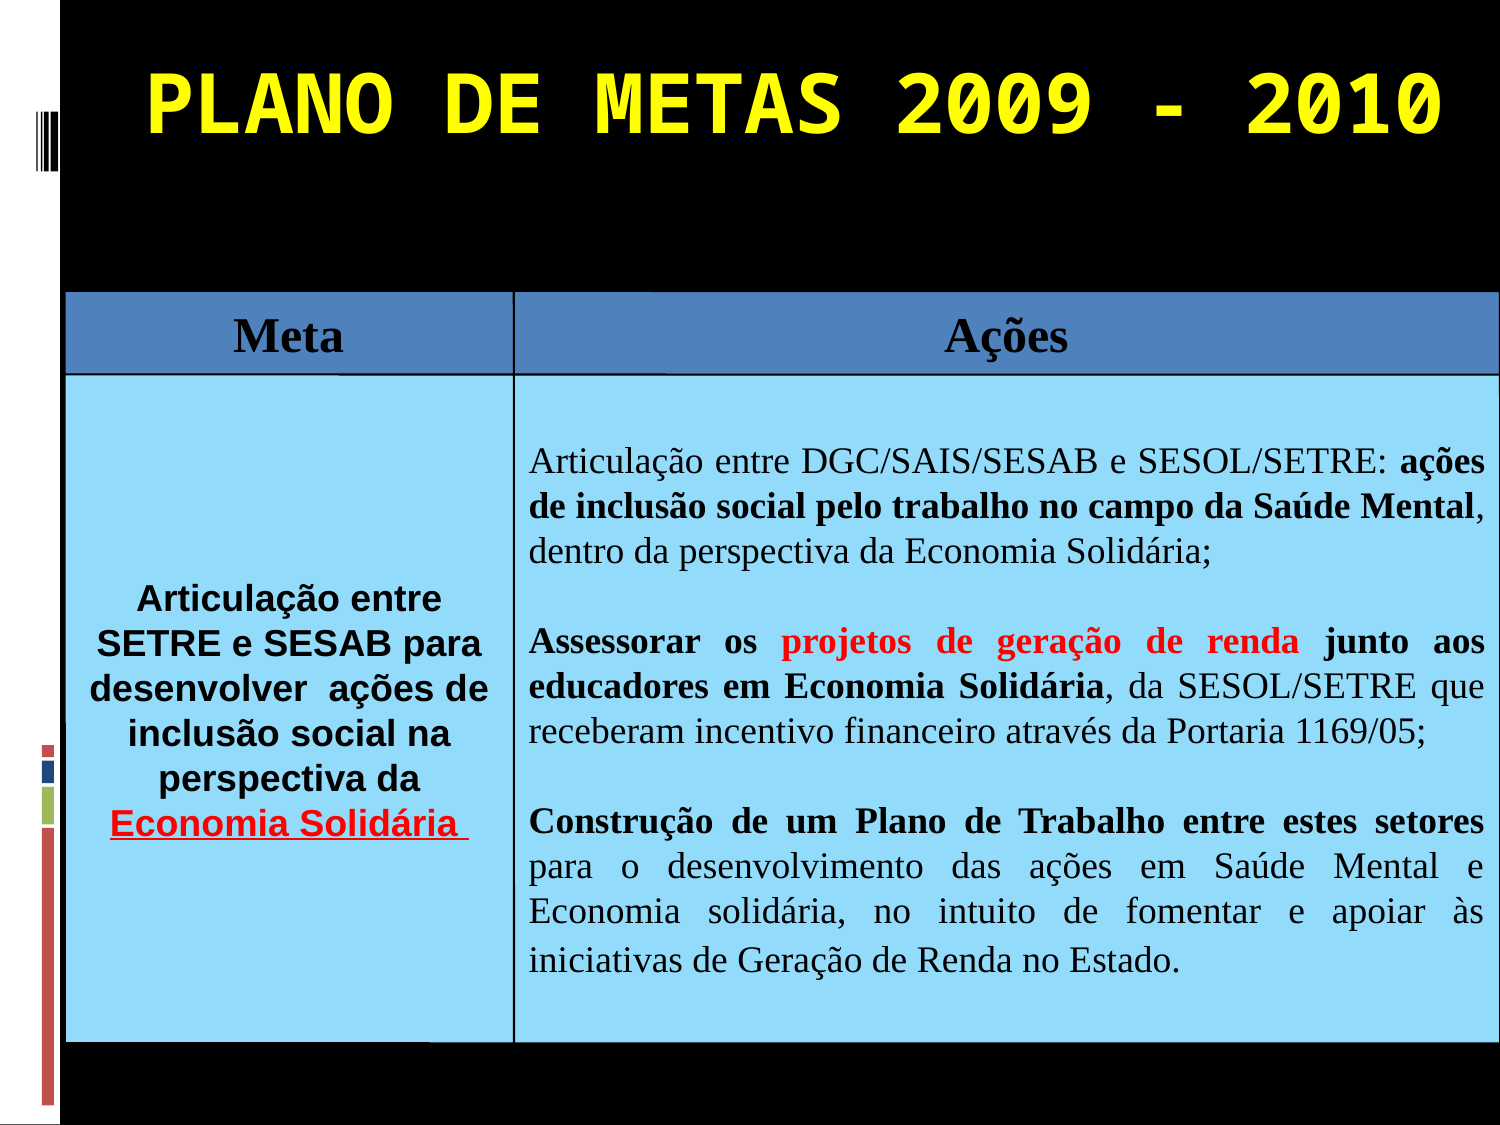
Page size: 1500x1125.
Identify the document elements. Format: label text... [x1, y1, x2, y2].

text_box PLANO DE METAS 2009 - 2010 [129, 42, 1500, 185]
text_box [64, 290, 1500, 1044]
